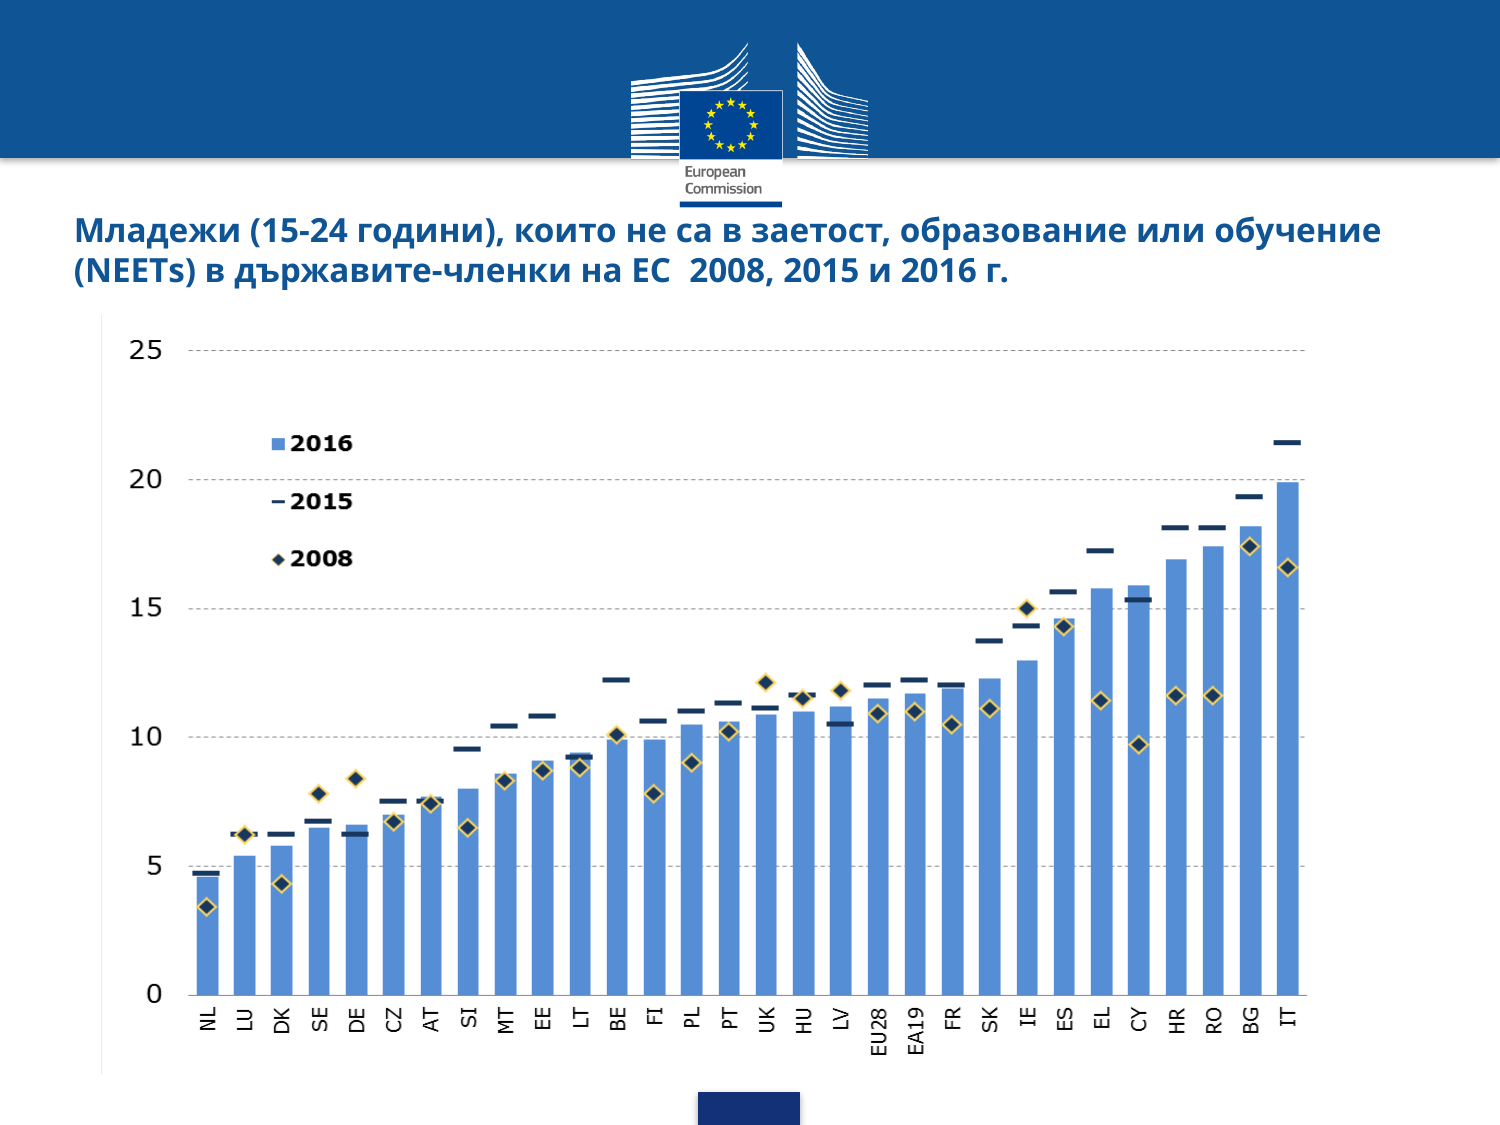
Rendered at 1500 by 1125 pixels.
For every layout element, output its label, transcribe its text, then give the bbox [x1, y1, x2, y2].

picture [631, 42, 868, 184]
title Младежи (15-24 години), които не са в заетост, образование или обучение (NEETs) в държавите-членки на ЕС 2008, 2015 и 2016 г. [0, 184, 1500, 315]
picture [100, 314, 1365, 1074]
